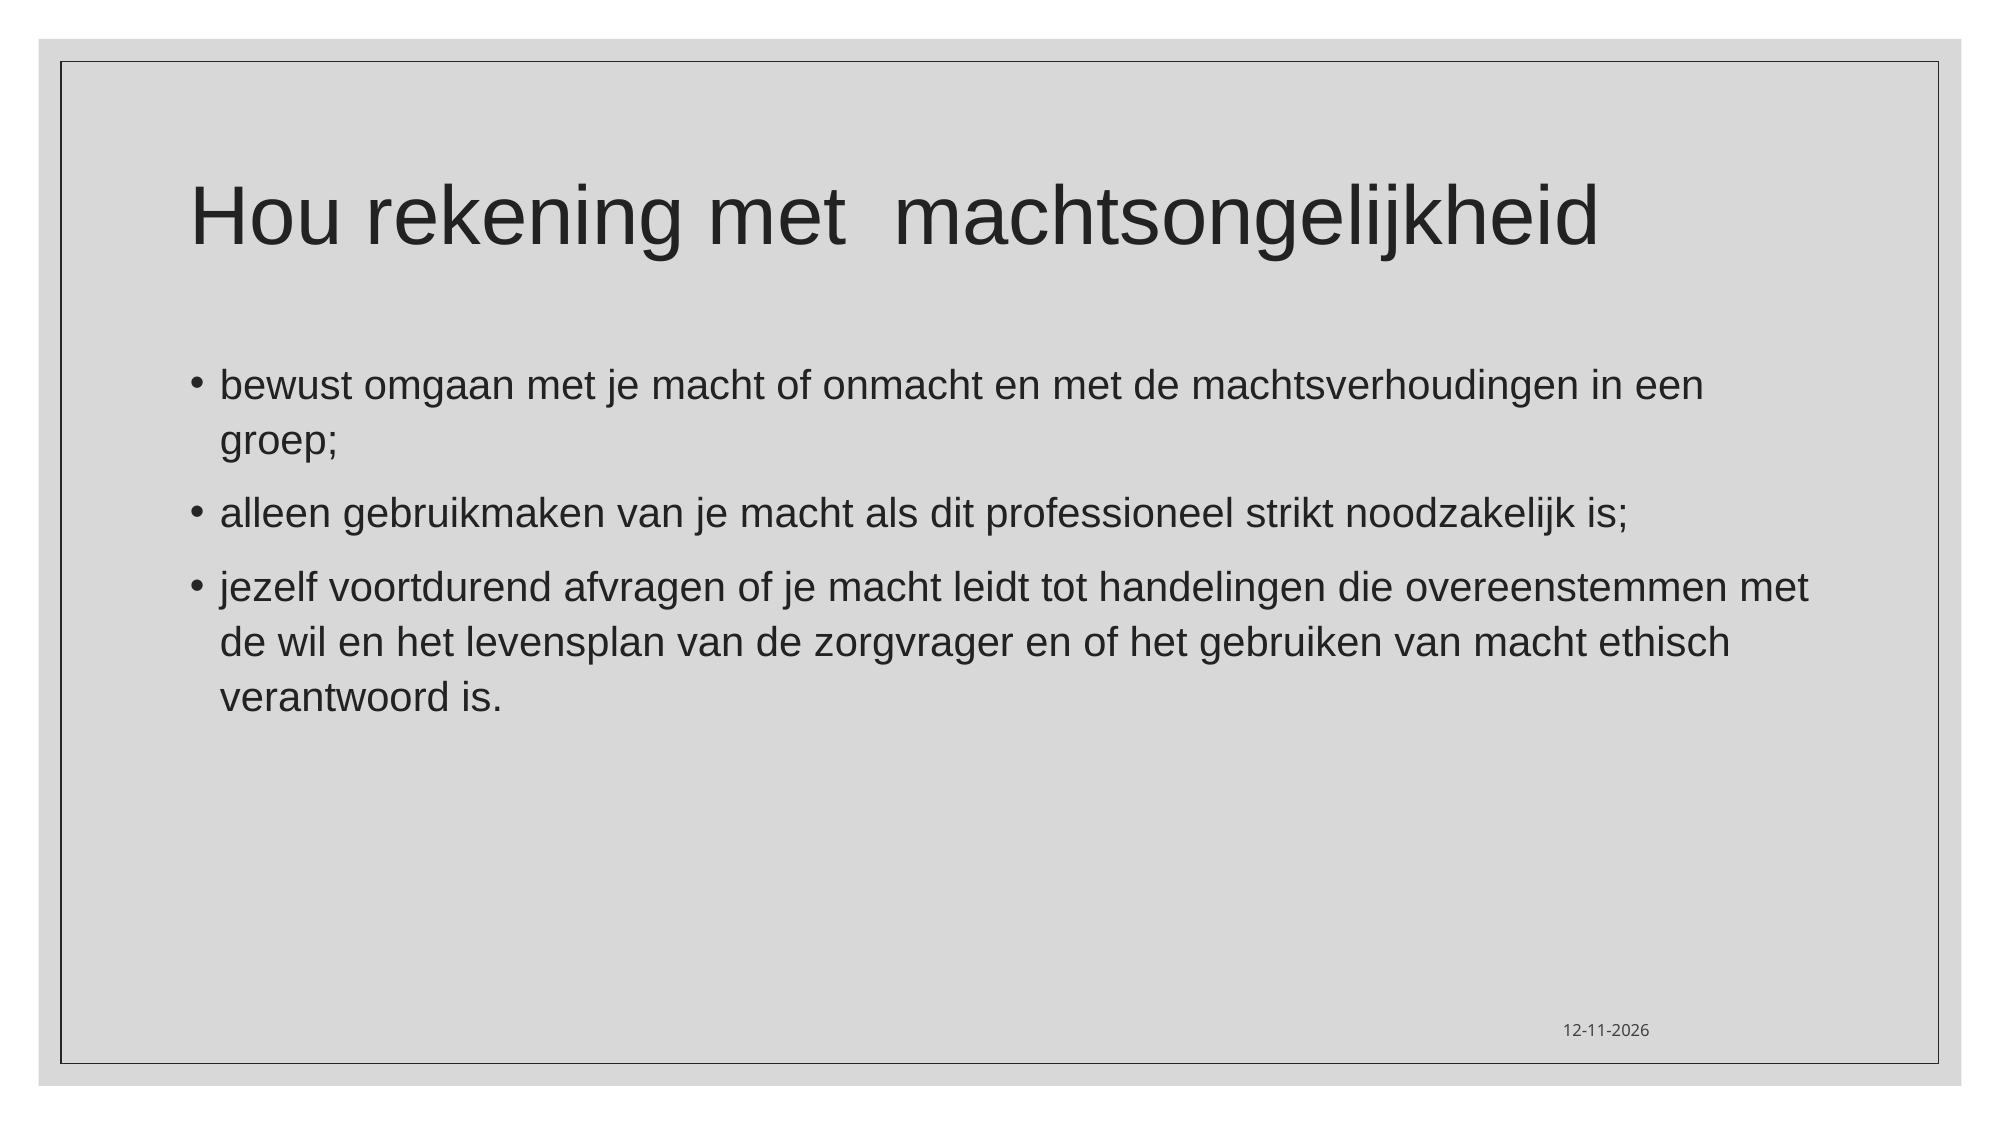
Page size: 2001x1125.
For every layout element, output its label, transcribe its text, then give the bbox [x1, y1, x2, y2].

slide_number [1190, 990, 1665, 1050]
title Hou rekening met machtsongelijkheid [174, 105, 1825, 331]
list bewust omgaan met je macht of onmacht en met de machtsverhoudingen in een groep; alleen gebruikmaken van je macht als dit professioneel strikt noodzakelijk is; jezelf voortdurend afvragen of je macht leidt tot handelingen die overeenstemmen met de wil en het levensplan van de zorgvrager en of het gebruiken van macht ethisch verantwoord is. [174, 345, 1825, 977]
